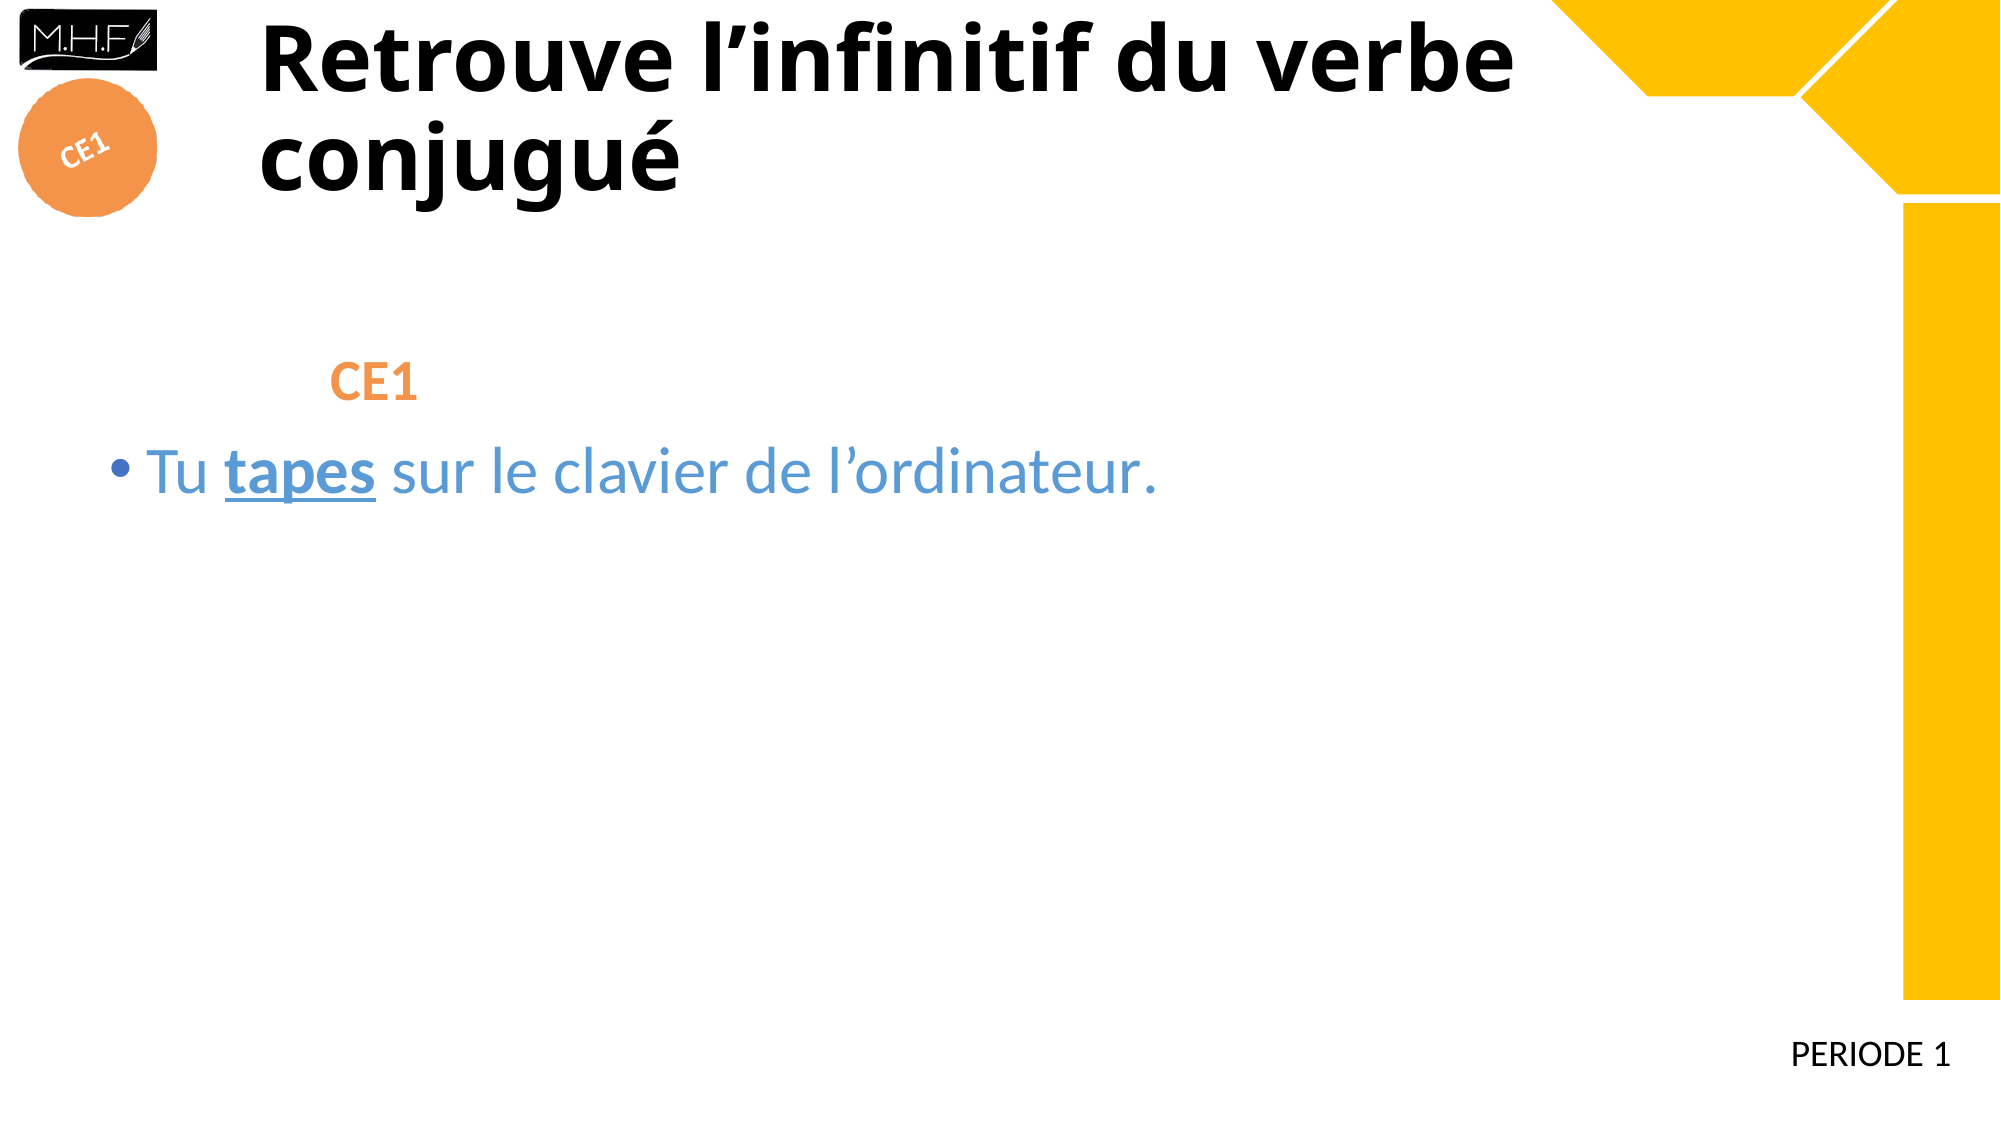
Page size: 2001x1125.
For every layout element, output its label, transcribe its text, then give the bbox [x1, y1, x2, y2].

title Retrouve l’infinitif du verbe conjugué [243, 3, 1863, 221]
text_box PERIODE 1 [1362, 1021, 1967, 1082]
text_box CE1 [74, 314, 675, 420]
text_box [1799, 0, 2000, 196]
text_box [1902, 202, 2000, 1001]
picture [16, 7, 157, 74]
picture [18, 78, 157, 218]
text_box [1549, 0, 1892, 98]
text_box Tu tapes sur le clavier de l’ordinateur. [75, 419, 1247, 607]
